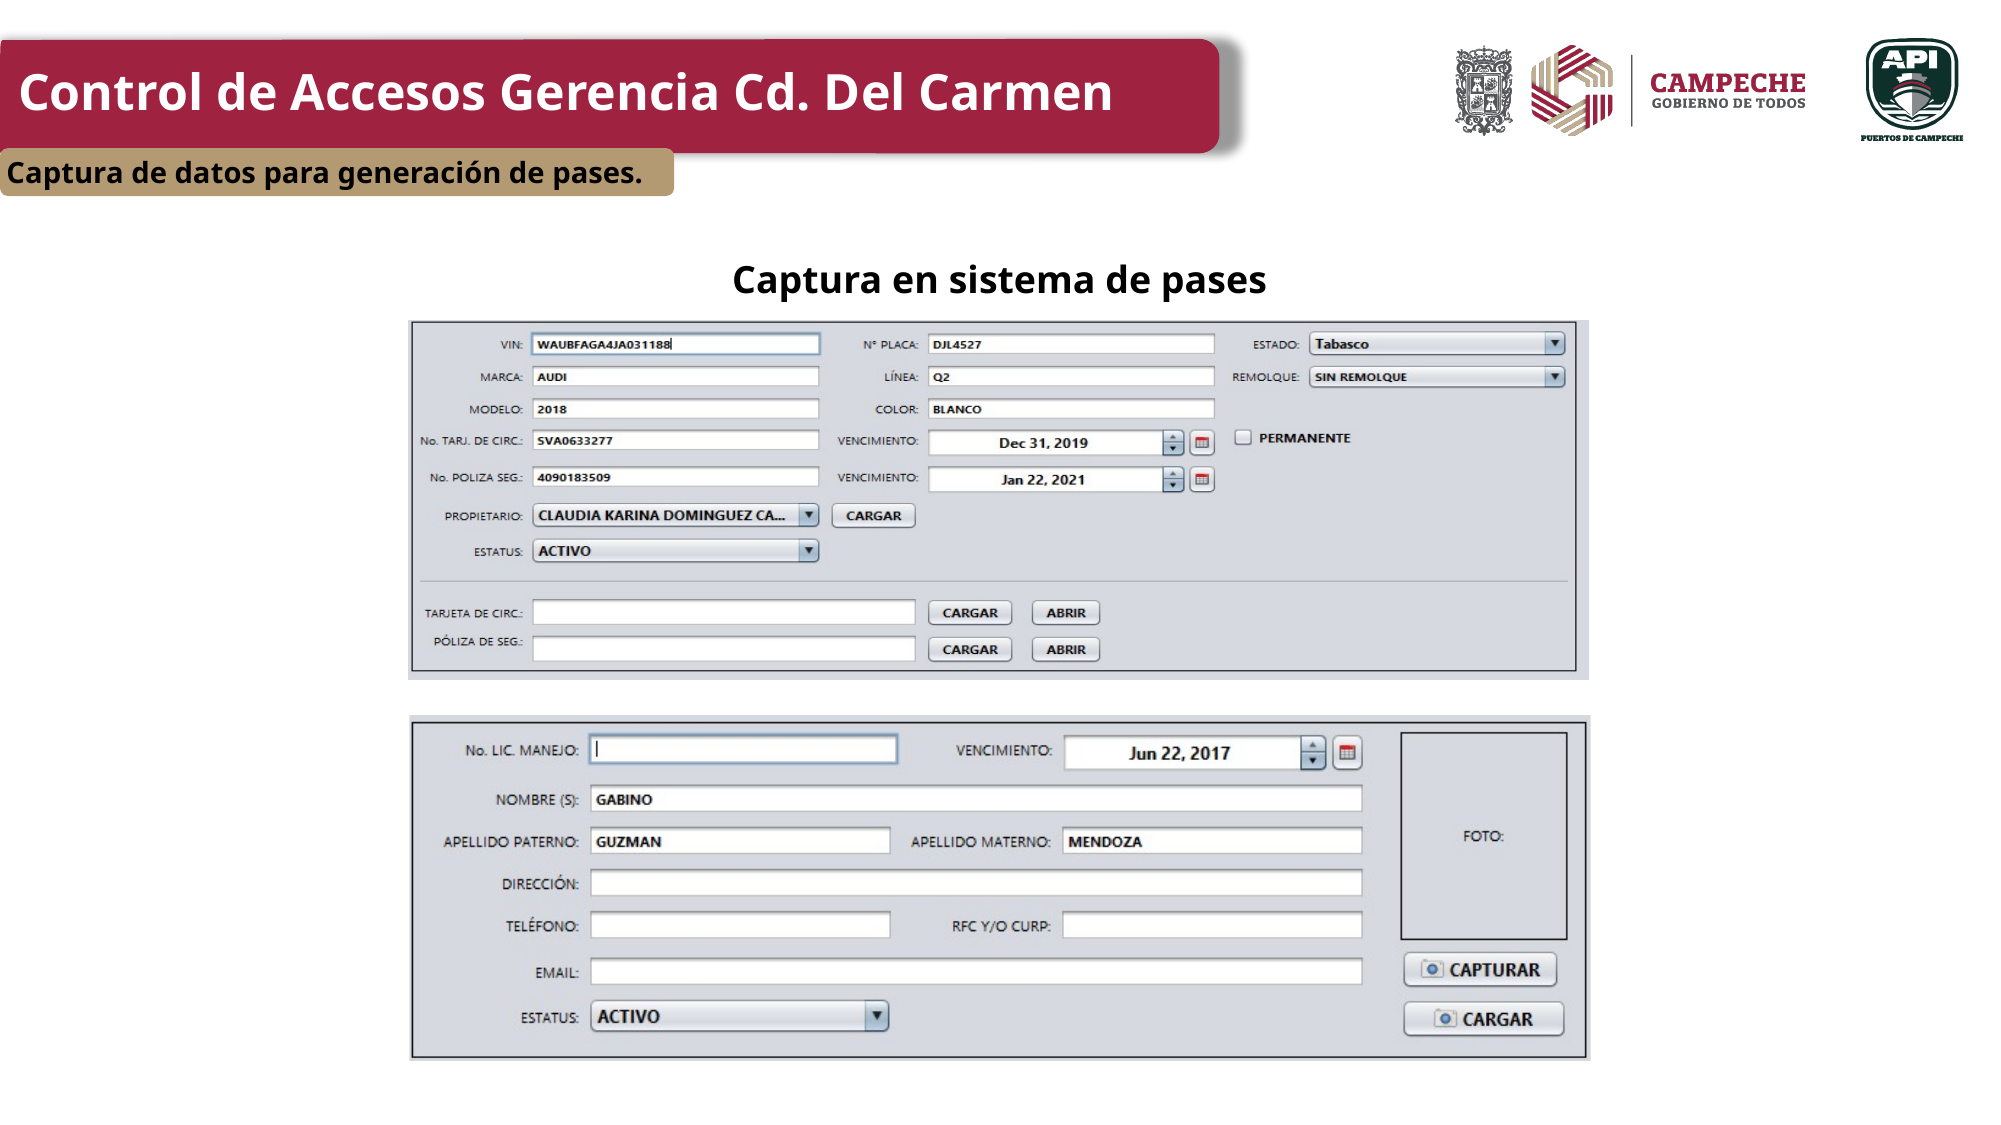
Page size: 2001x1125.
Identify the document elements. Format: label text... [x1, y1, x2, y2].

picture [1455, 45, 1805, 136]
list Control de Accesos Gerencia Cd. Del Carmen [3, 46, 1204, 142]
text_box Captura de datos para generación de pases. [0, 148, 675, 197]
picture [407, 320, 1590, 681]
picture [408, 714, 1592, 1061]
text_box Captura en sistema de pases [717, 248, 1283, 309]
picture [1861, 38, 1964, 141]
